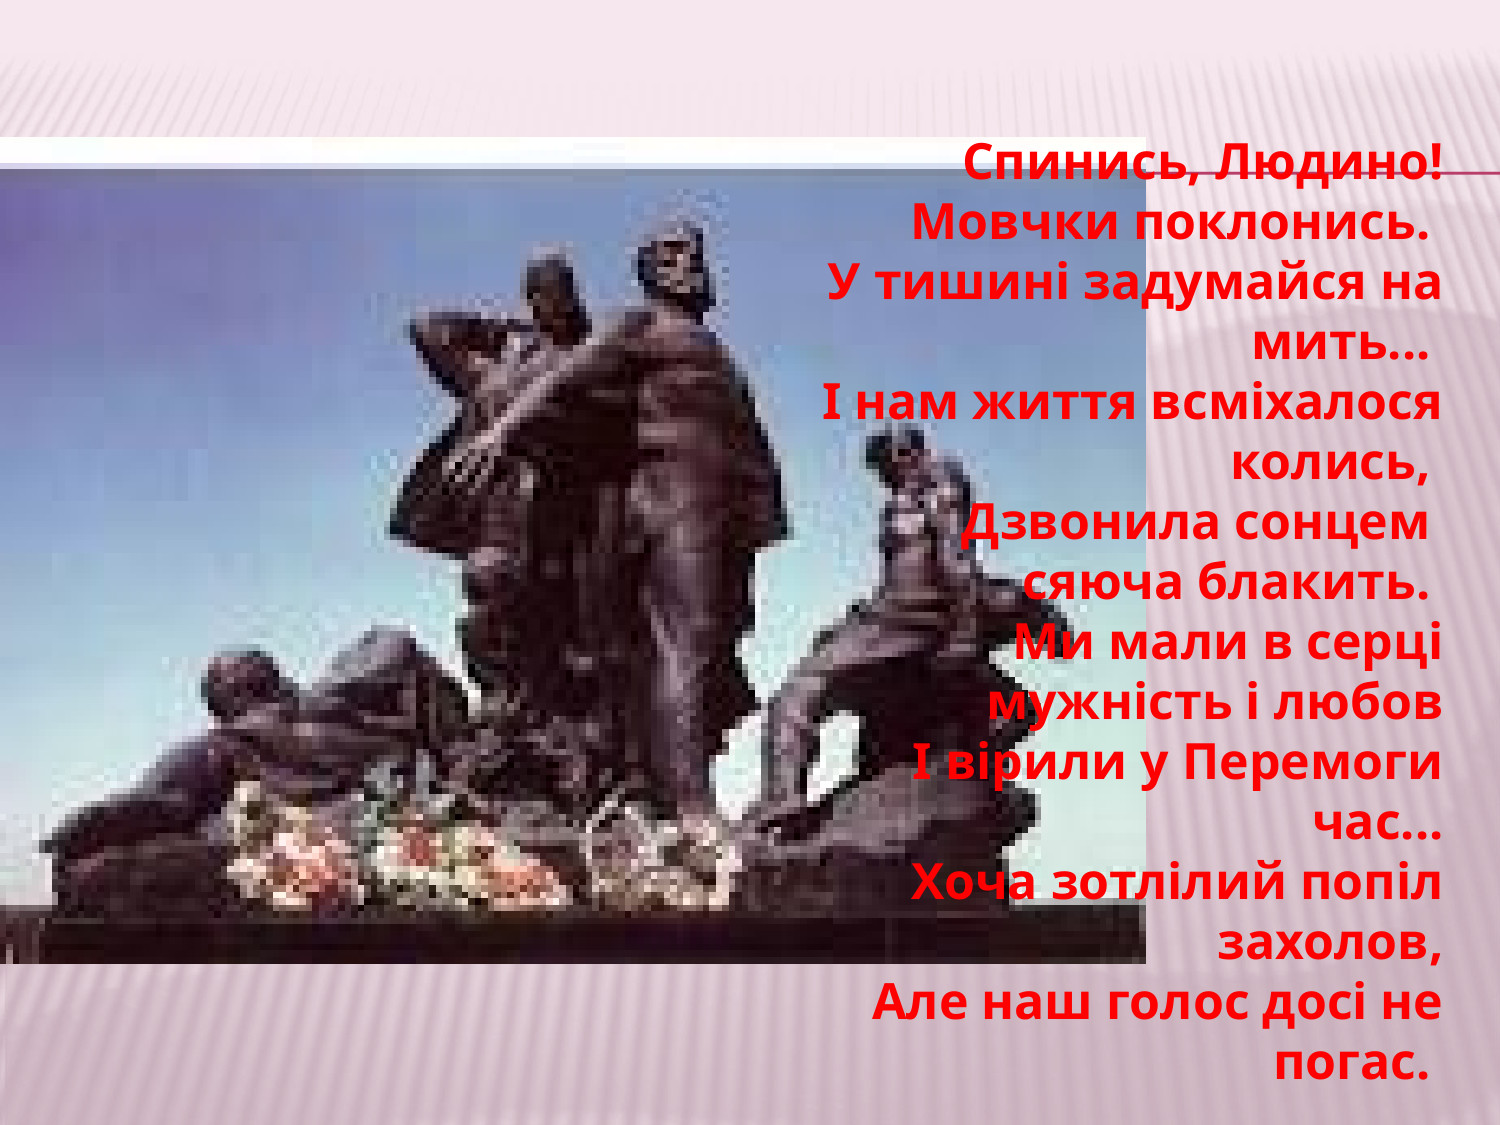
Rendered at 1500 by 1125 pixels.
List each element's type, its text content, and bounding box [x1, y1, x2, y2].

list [0, 136, 1146, 965]
text_box Спинись, Людино! Мовчки поклонись. У тишині задумайся на мить... І нам життя всміхалося колись, Дзвонила сонцем сяюча блакить. Ми мали в серці мужність і любов І вірили у Перемоги час... Хоча зотлілий попіл захолов, Але наш голос досі не погас. [773, 122, 1459, 1098]
